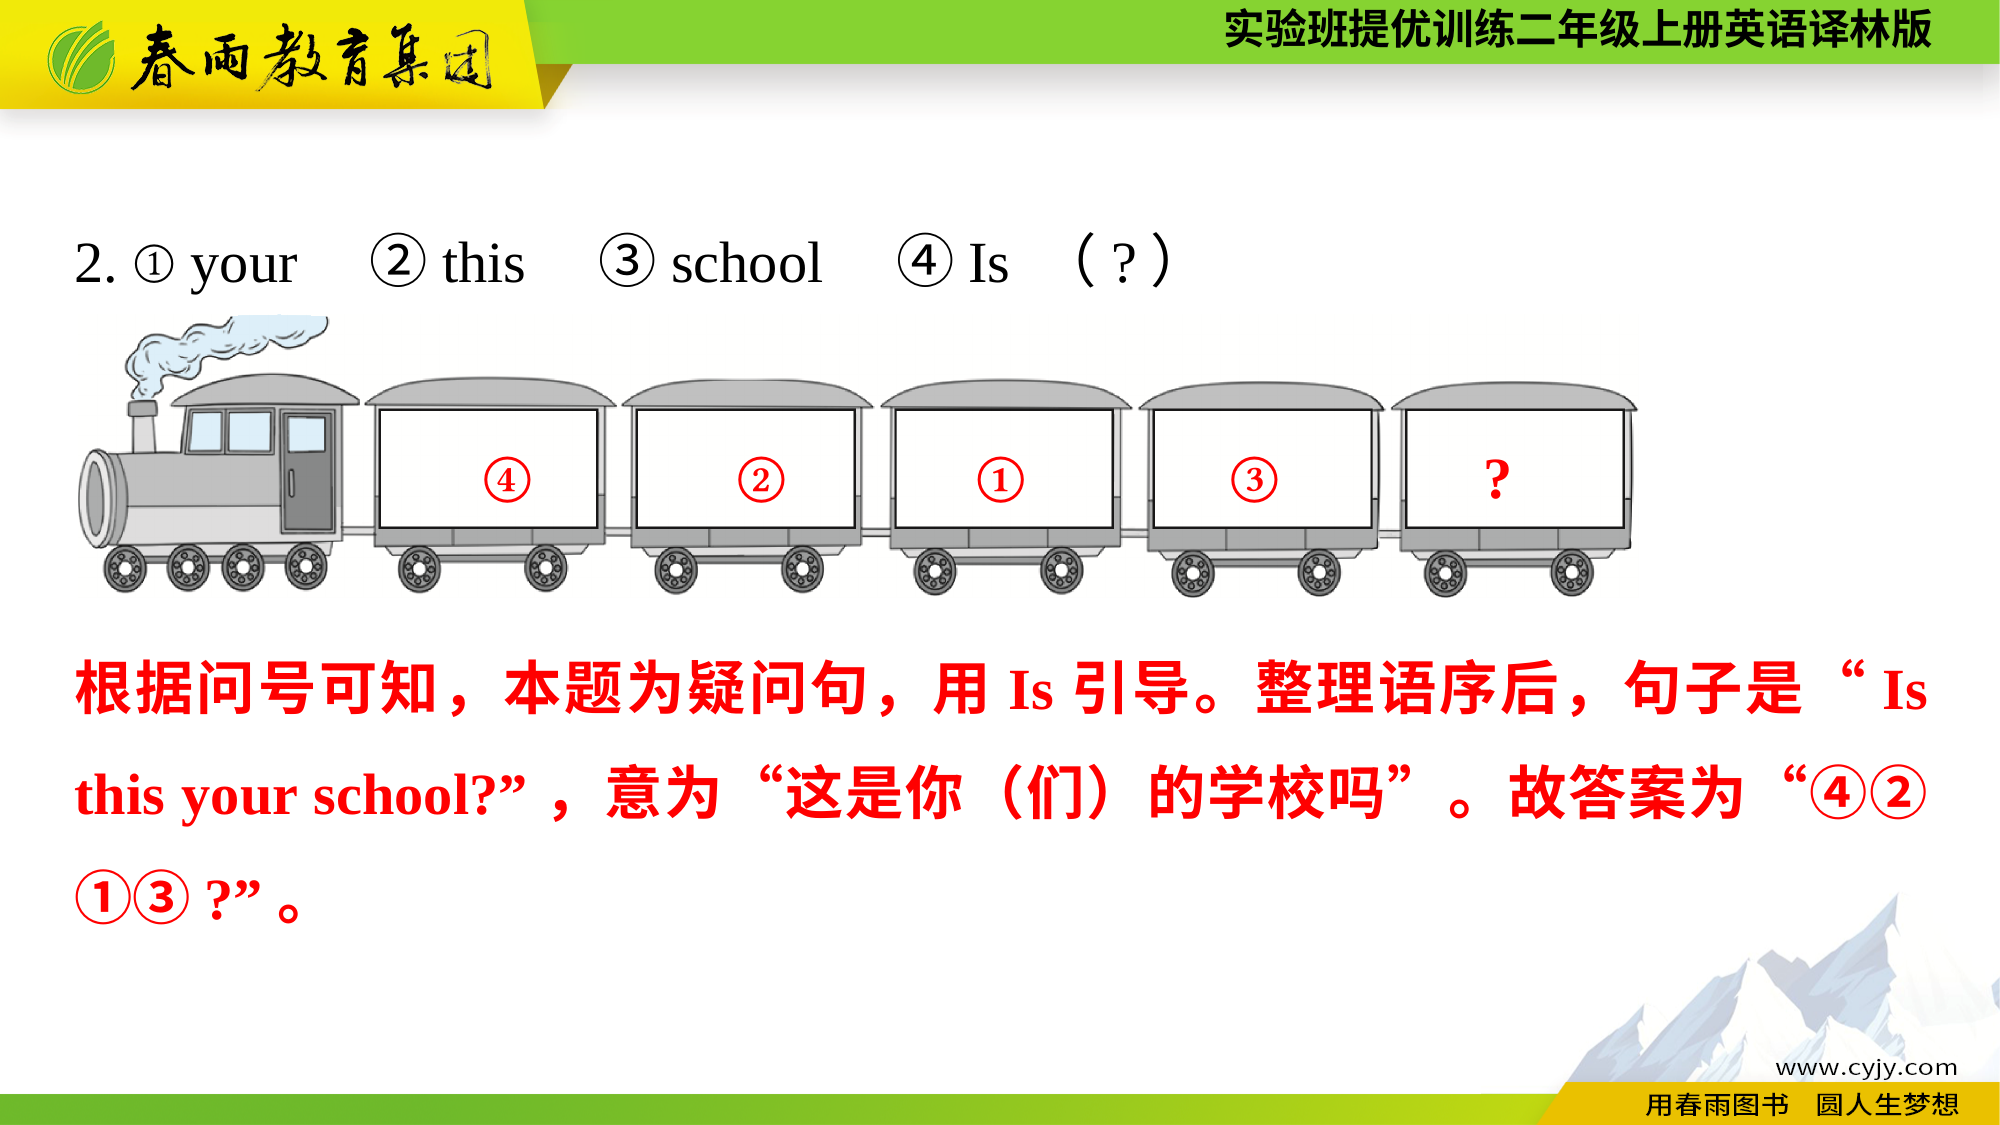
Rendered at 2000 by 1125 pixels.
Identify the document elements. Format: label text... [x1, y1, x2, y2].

text_box 根据问号可知，本题为疑问句，用Is引导。整理语序后，句子是“Is this your school?”，意为“这是你（们）的学校吗”。故答案为“④②①③?”。 [59, 608, 1944, 939]
picture [0, 0, 2000, 1125]
list 2. ①your ②this ③school ④Is （?） [59, 181, 1944, 290]
